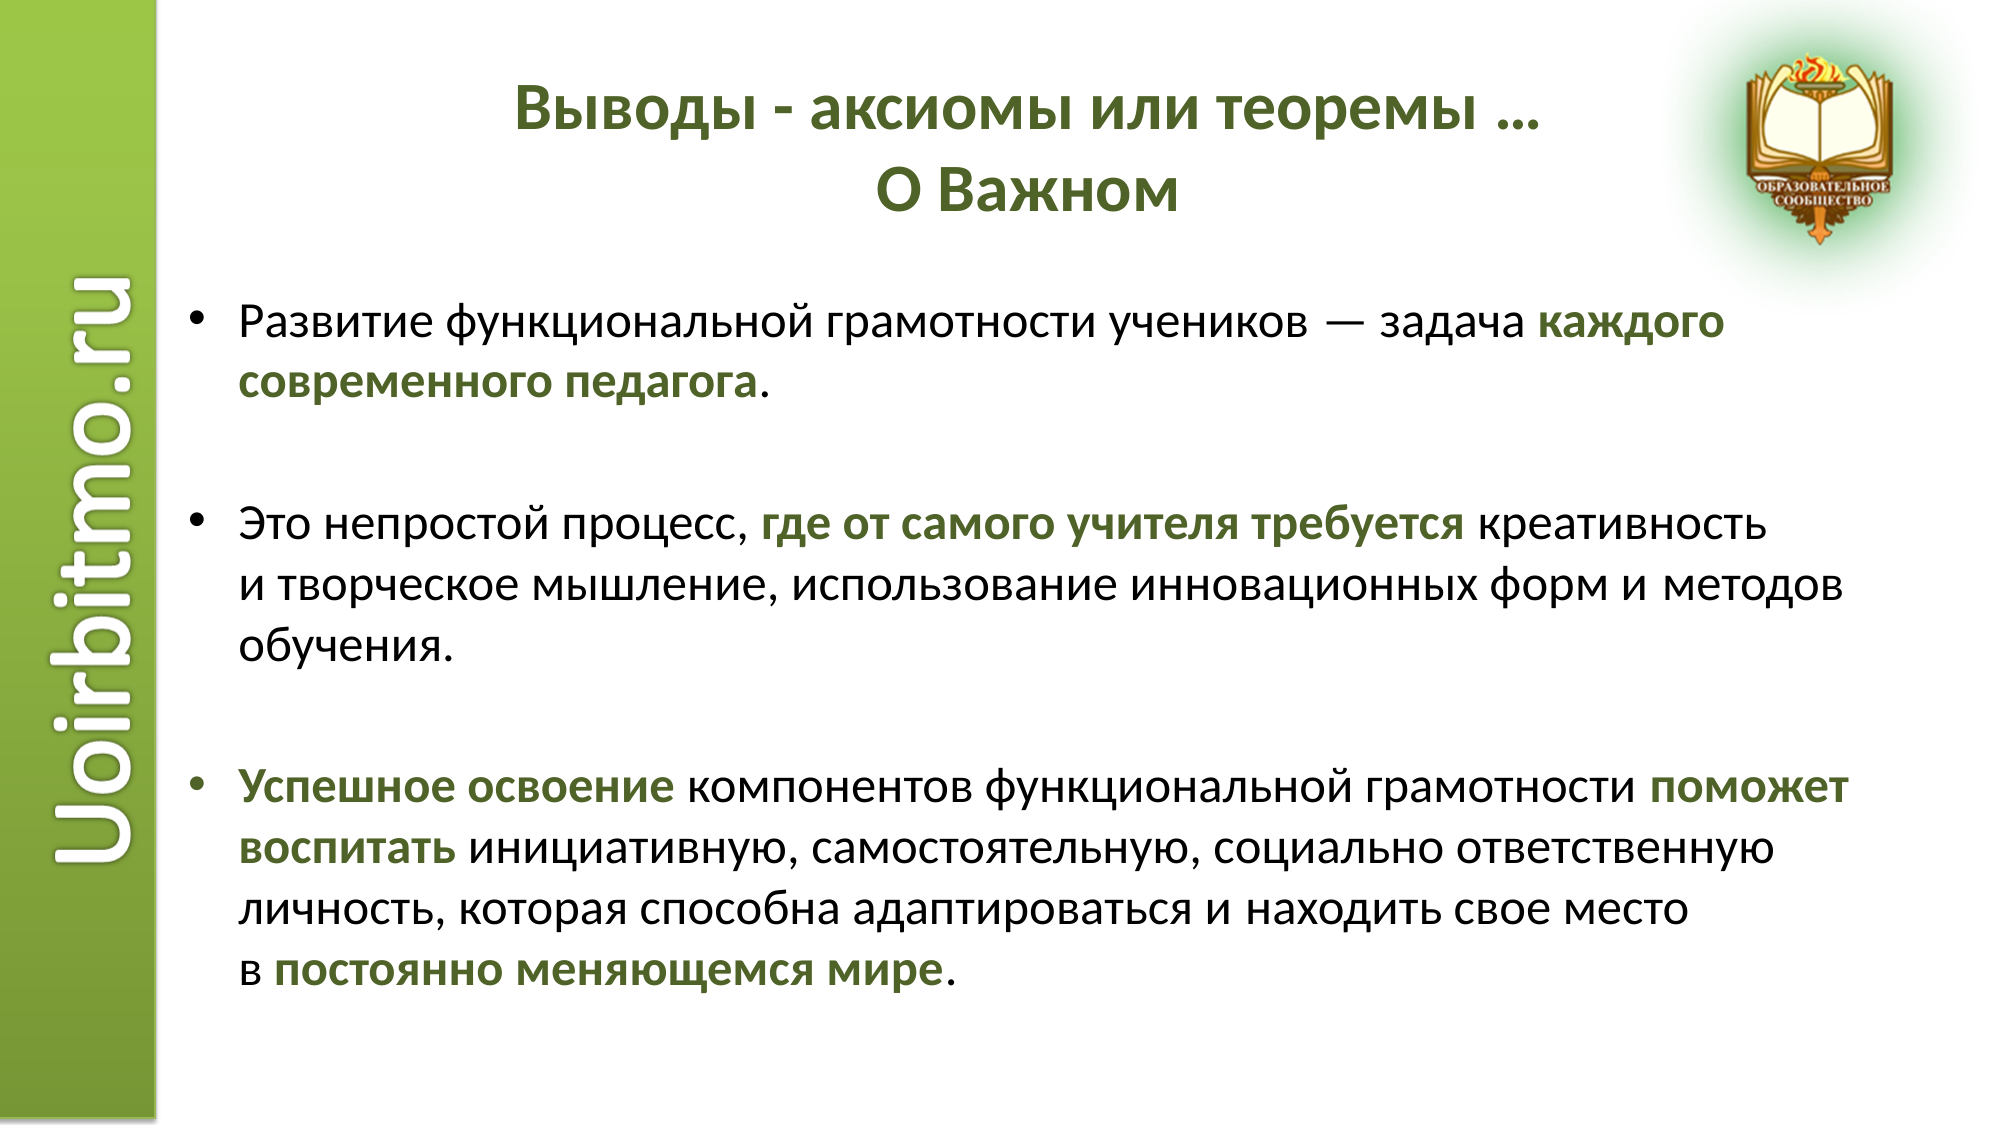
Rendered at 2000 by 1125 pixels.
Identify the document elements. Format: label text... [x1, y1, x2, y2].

list Развитие функциональной грамотности учеников — задача каждого современного педагога. Это непростой процесс, где от самого учителя требуется креативность и творческое мышление, использование инновационных форм и методов обучения. Успешное освоение компонентов функциональной грамотности поможет воспитать инициативную, самостоятельную, социально ответственную личность, которая способна адаптироваться и находить свое место в постоянно меняющемся мире. [173, 278, 1900, 1005]
picture [0, 0, 2000, 1125]
title Выводы - аксиомы или теоремы … О Важном [173, 54, 1900, 233]
